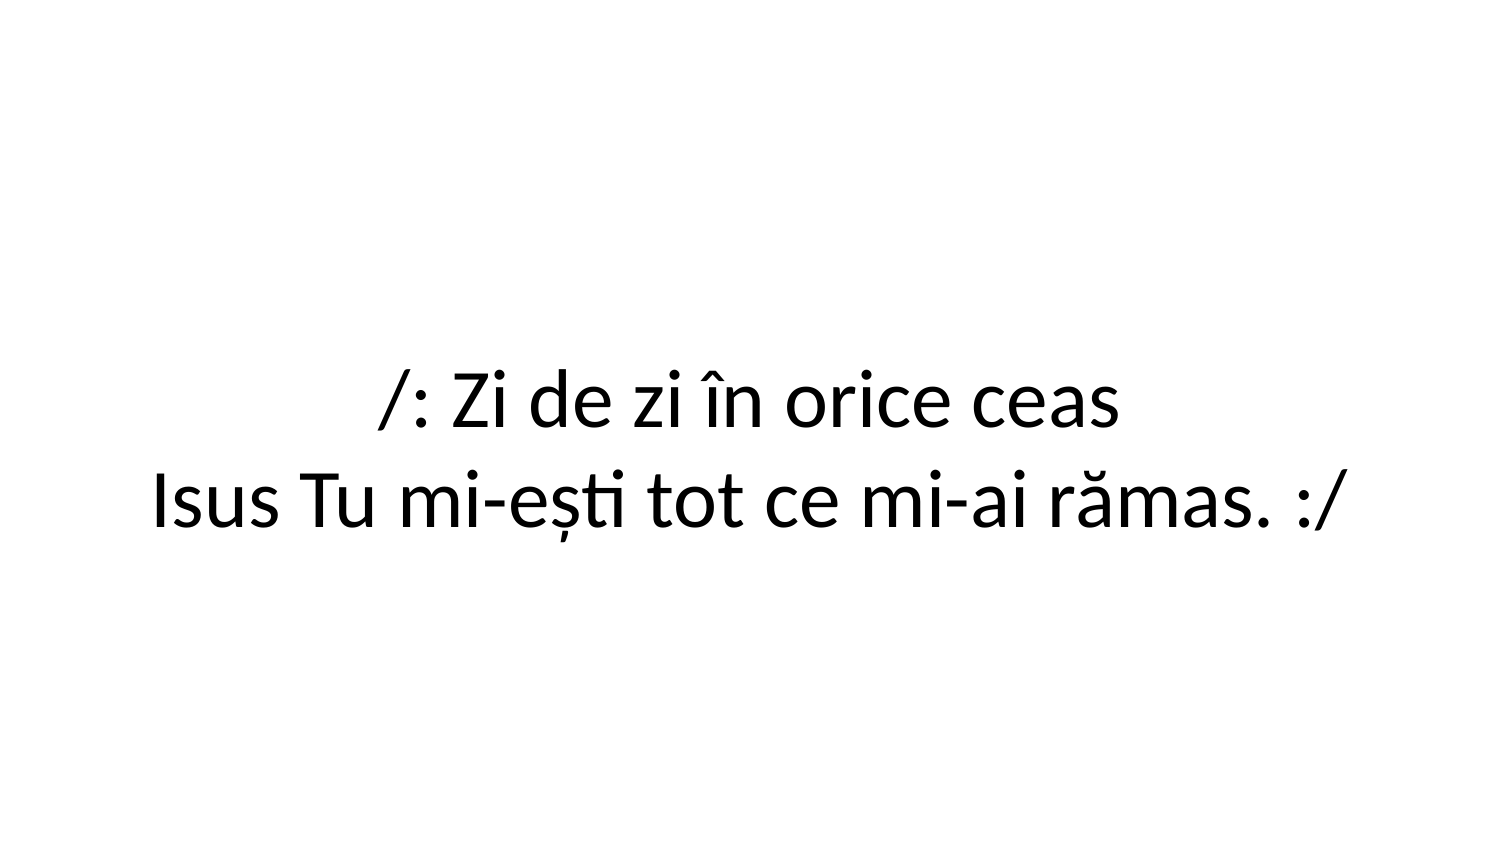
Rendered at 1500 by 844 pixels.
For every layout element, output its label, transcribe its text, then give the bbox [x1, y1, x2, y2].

text_box /: Zi de zi în orice ceas Isus Tu mi-ești tot ce mi-ai rămas. :/ [136, 292, 1364, 552]
